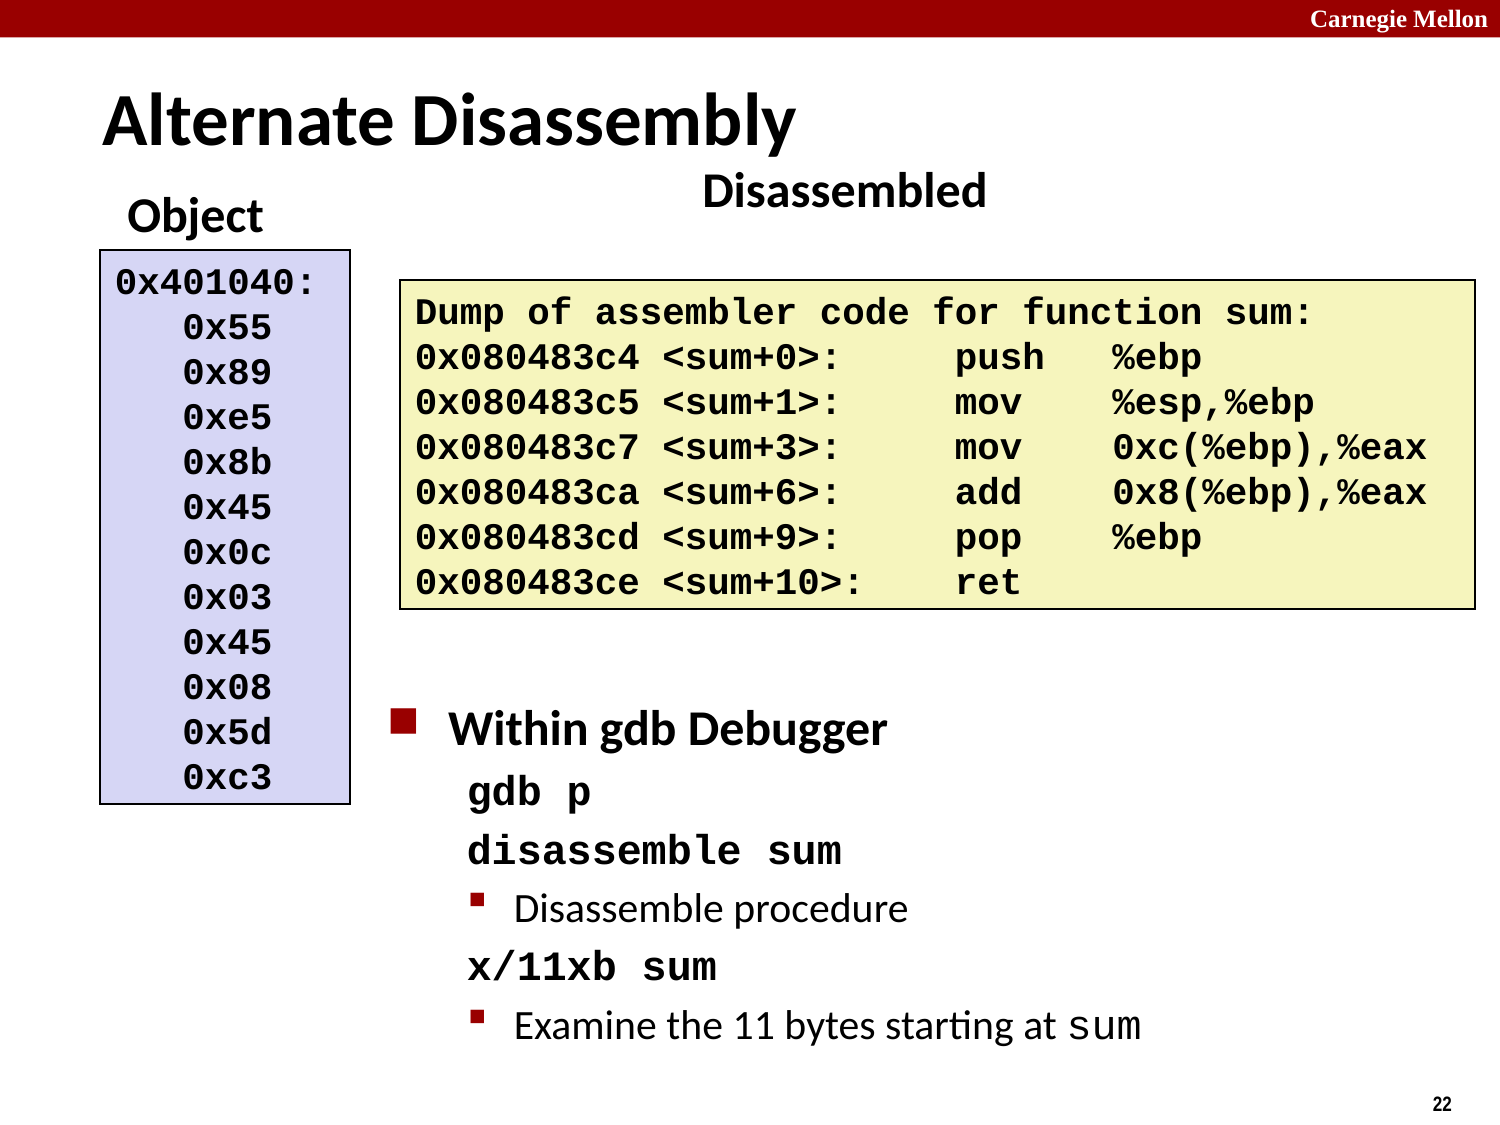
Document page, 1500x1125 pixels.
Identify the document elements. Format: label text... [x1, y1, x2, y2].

text_box Disassembled [687, 149, 1115, 218]
text_box Object [112, 174, 327, 243]
list Within gdb Debugger gdb p disassemble sum Disassemble procedure x/11xb sum Examine the 11 bytes starting at sum [376, 688, 1411, 1058]
title Alternate Disassembly [87, 68, 1113, 163]
text_box Dump of assembler code for function sum: 0x080483c4 <sum+0>: push %ebp 0x080483c5 <sum+1>: mov %esp,%ebp 0x080483c7 <sum+3>: mov 0xc(%ebp),%eax 0x080483ca <sum+6>: add 0x8(%ebp),%eax 0x080483cd <sum+9>: pop %ebp 0x080483ce <sum+10>: ret [399, 279, 1475, 610]
text_box 0x401040: 0x55 0x89 0xe5 0x8b 0x45 0x0c 0x03 0x45 0x08 0x5d 0xc3 [99, 249, 350, 805]
